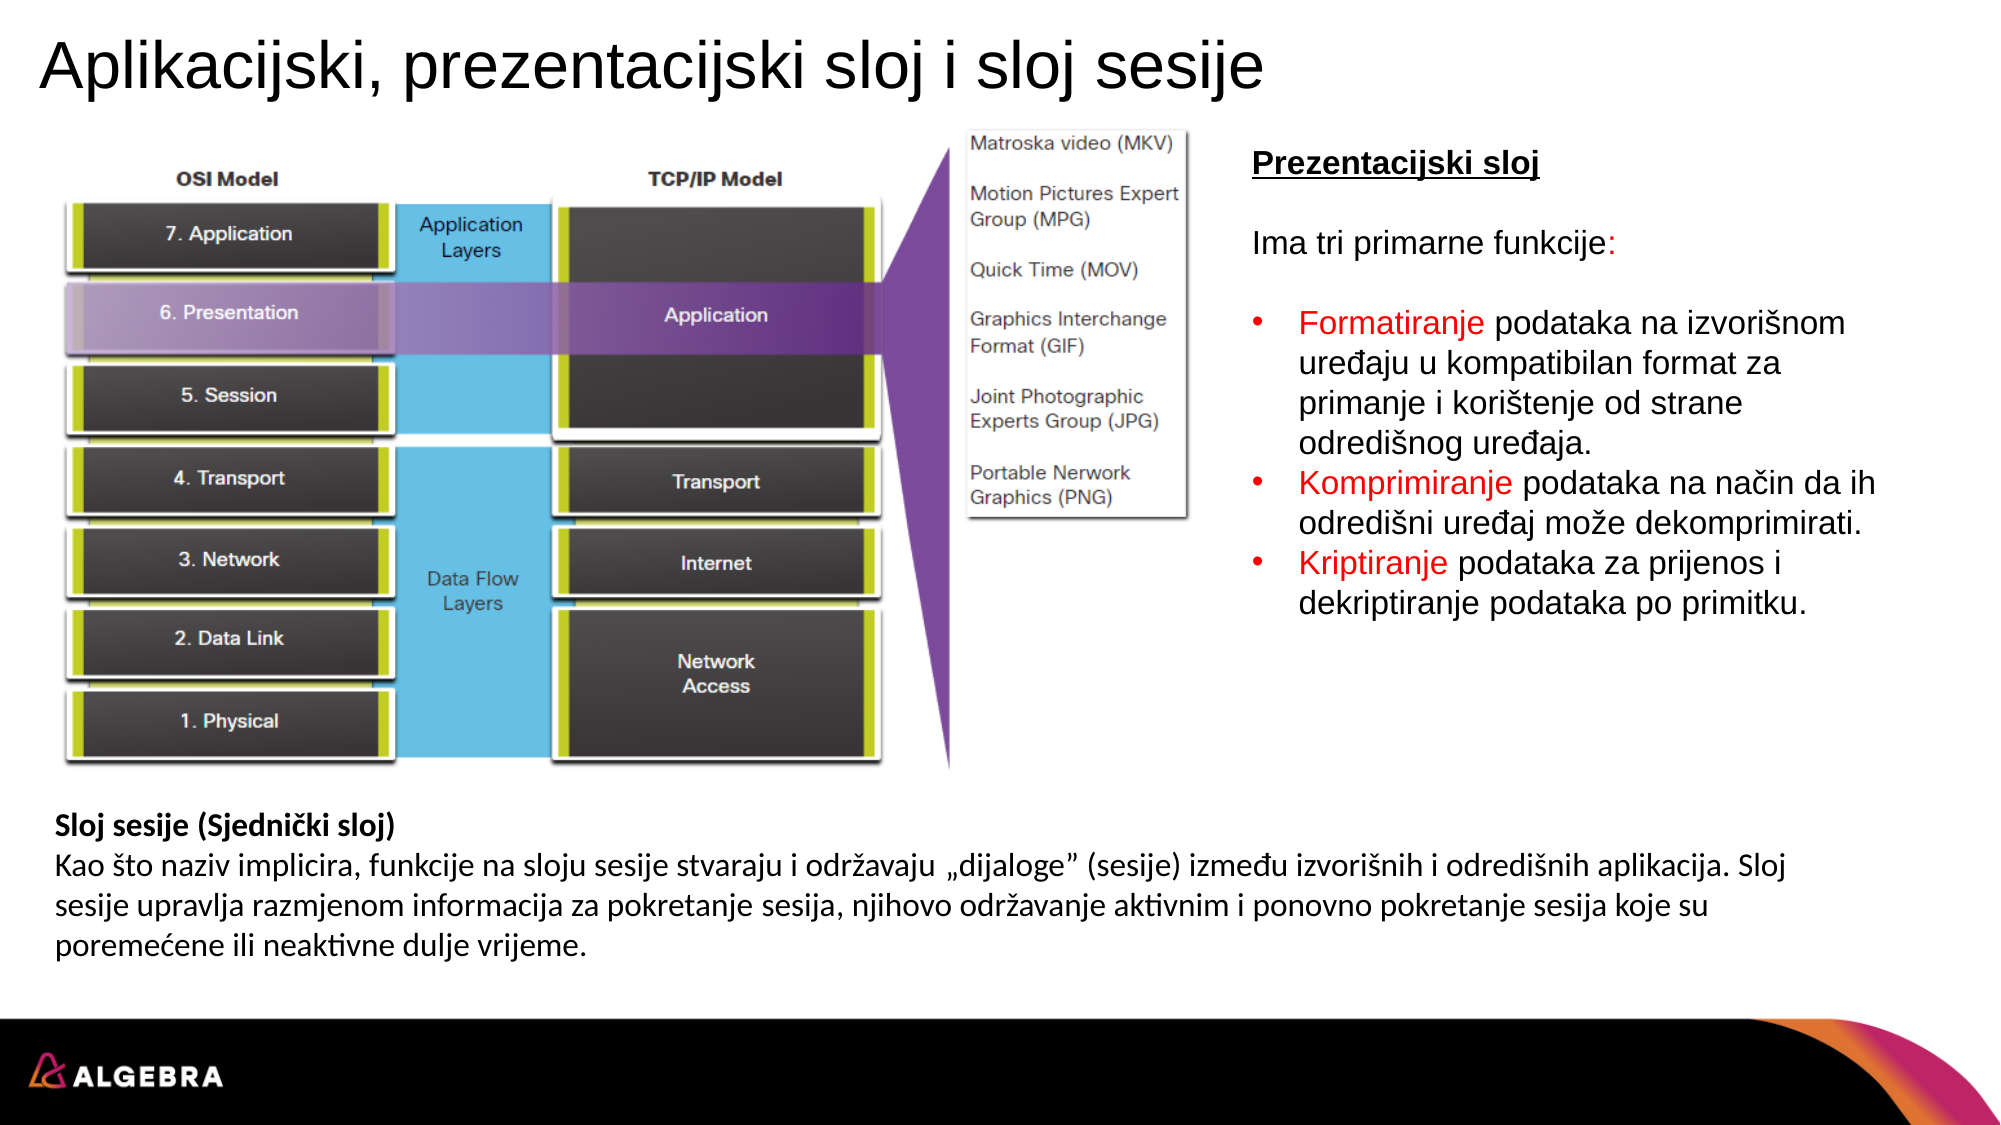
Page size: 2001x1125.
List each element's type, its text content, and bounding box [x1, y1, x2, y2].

text_box Prezentacijski sloj Ima tri primarne funkcije: Formatiranje podataka na izvorišnom uređaju u kompatibilan format za primanje i korištenje od strane odredišnog uređaja. Komprimiranje podataka na način da ih odredišni uređaj može dekomprimirati. Kriptiranje podataka za prijenos i dekriptiranje podataka po primitku. [1237, 134, 1899, 629]
picture [0, 0, 2001, 1125]
text_box Sloj sesije (Sjednički sloj) Kao što naziv implicira, funkcije na sloju sesije stvaraju i održavaju „dijaloge” (sesije) između izvorišnih i odredišnih aplikacija. Sloj sesije upravlja razmjenom informacija za pokretanje sesija, njihovo održavanje aktivnim i ponovno pokretanje sesija koje su poremećene ili neaktivne dulje vrijeme. [39, 796, 1875, 971]
title Aplikacijski, prezentacijski sloj i sloj sesije [39, 23, 1990, 200]
